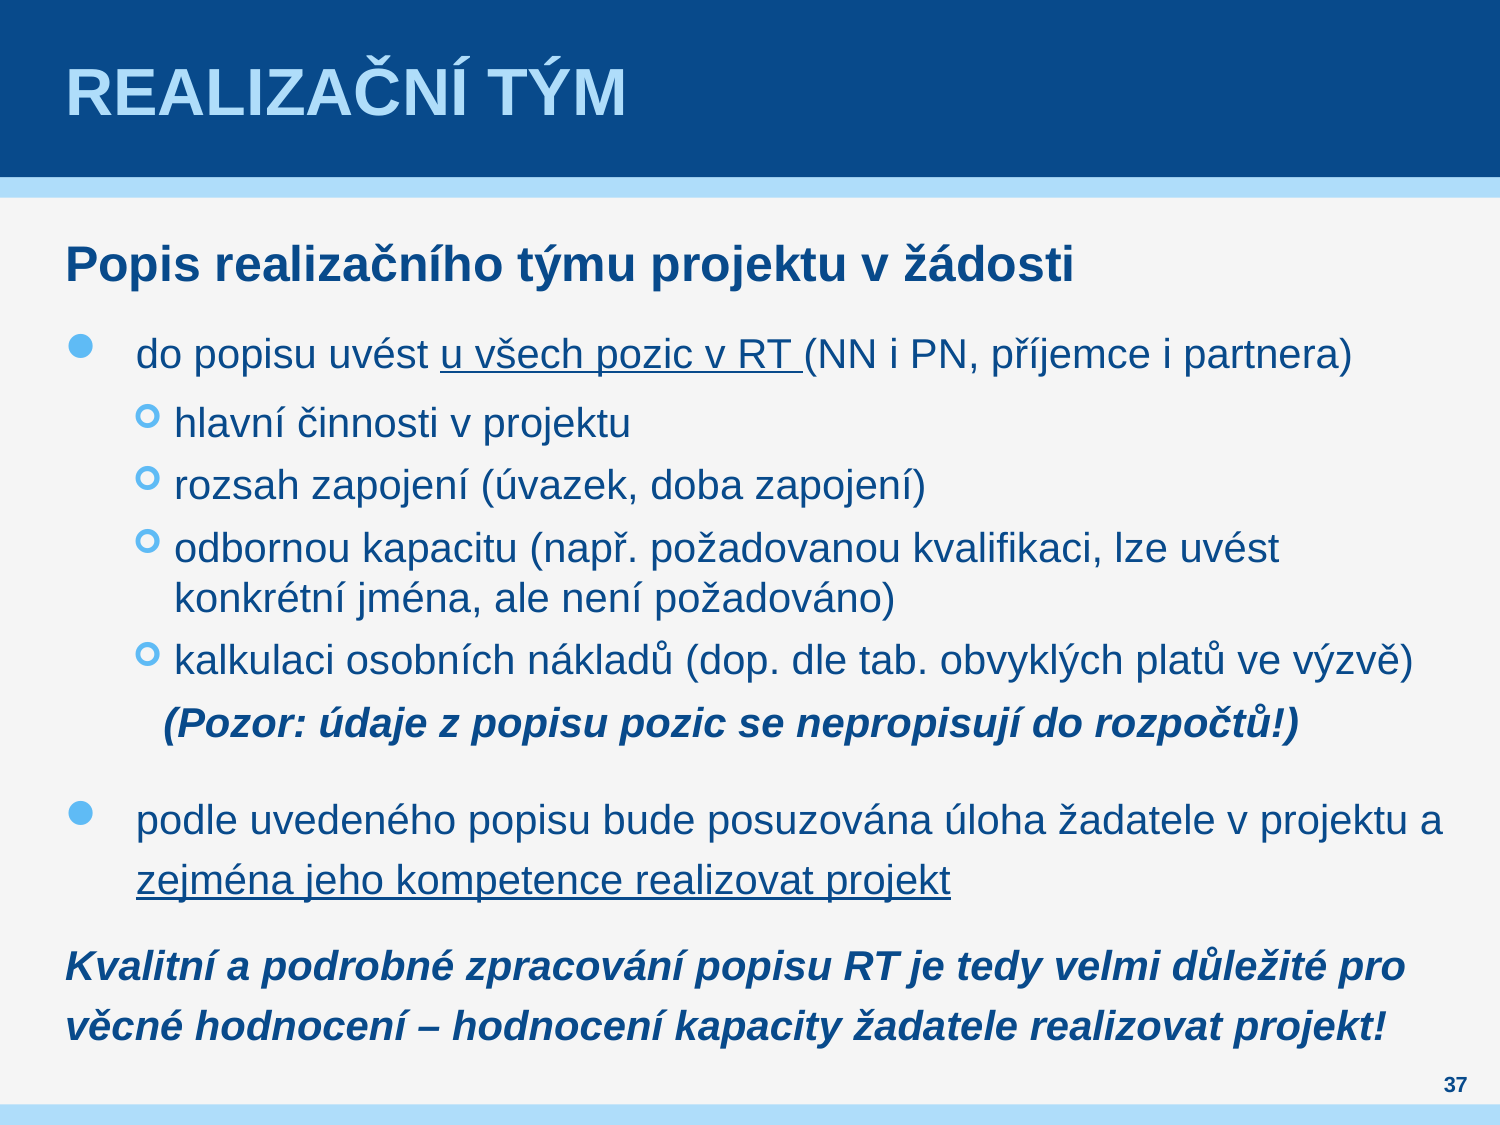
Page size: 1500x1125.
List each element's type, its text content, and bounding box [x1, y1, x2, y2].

list Popis realizačního týmu projektu v žádosti do popisu uvést u všech pozic v RT (NN i PN, příjemce i partnera) hlavní činnosti v projektu rozsah zapojení (úvazek, doba zapojení) odbornou kapacitu (např. požadovanou kvalifikaci, lze uvést konkrétní jména, ale není požadováno) kalkulaci osobních nákladů (dop. dle tab. obvyklých platů ve výzvě) (Pozor: údaje z popisu pozic se nepropisují do rozpočtů!) podle uvedeného popisu bude posuzována úloha žadatele v projektu a zejména jeho kompetence realizovat projekt Kvalitní a podrobné zpracování popisu RT je tedy velmi důležité pro věcné hodnocení – hodnocení kapacity žadatele realizovat projekt! [64, 231, 1447, 1047]
slide_number 37 [1417, 1068, 1495, 1099]
title realizační tým [59, 0, 1441, 178]
